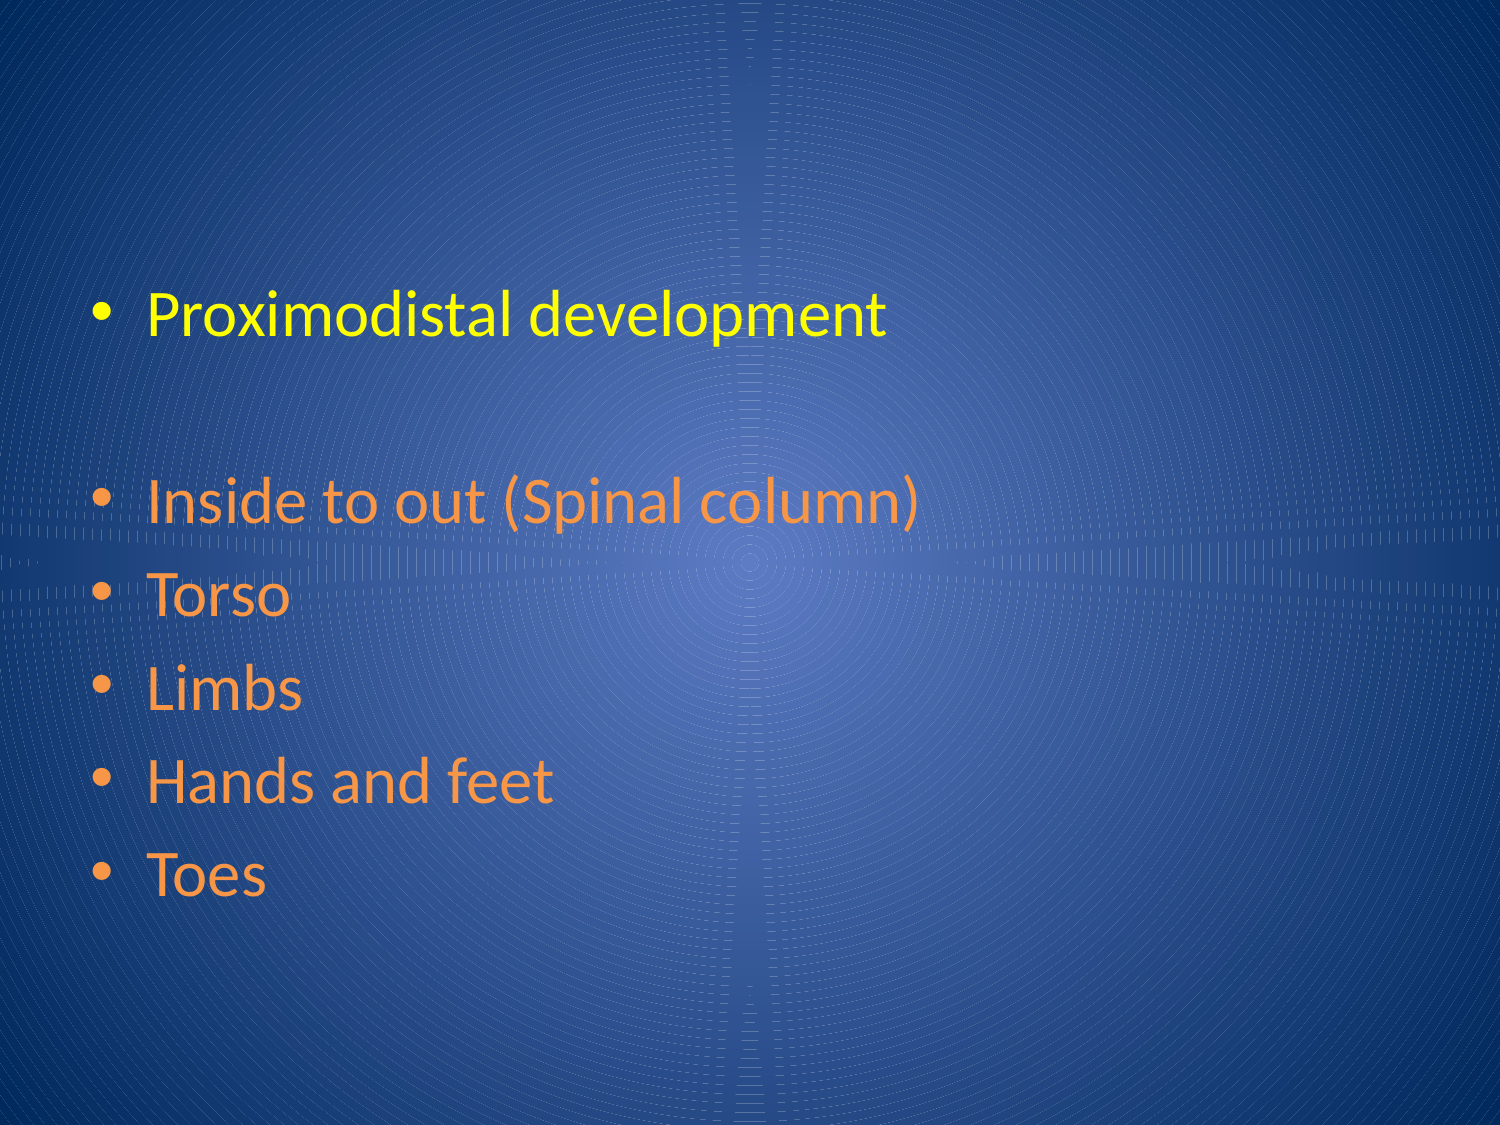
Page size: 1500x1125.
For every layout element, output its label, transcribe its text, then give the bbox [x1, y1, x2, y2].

list Proximodistal development Inside to out (Spinal column) Torso Limbs Hands and feet Toes [75, 262, 1425, 1005]
